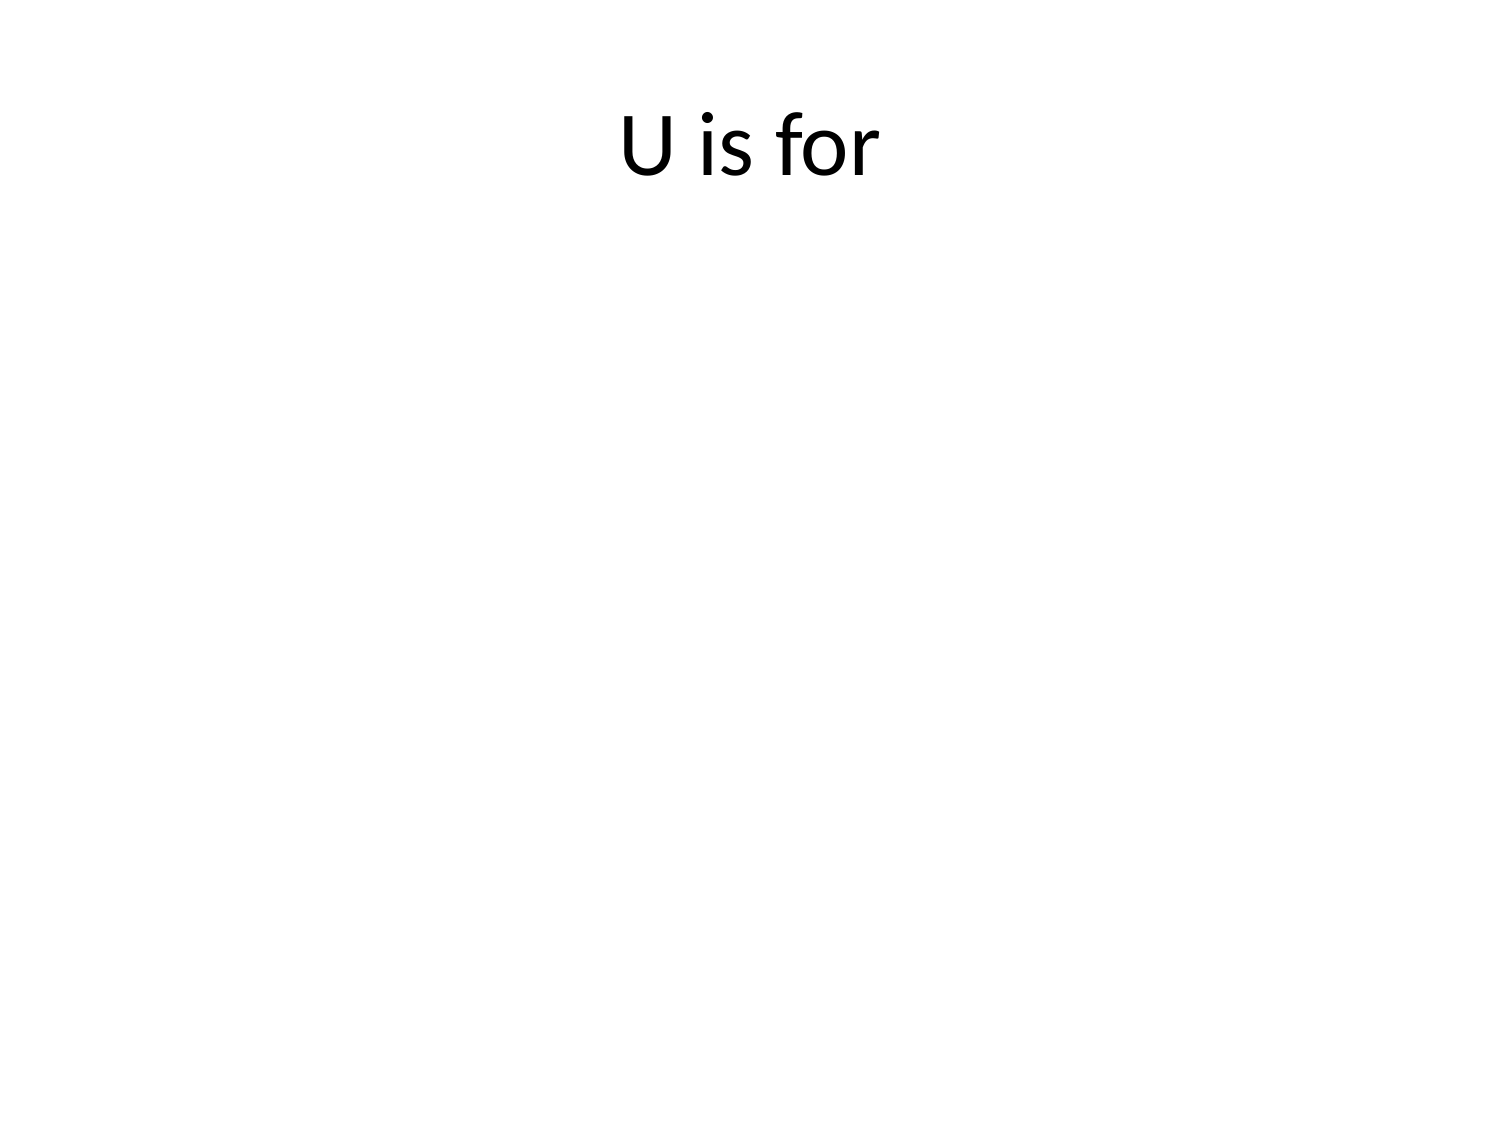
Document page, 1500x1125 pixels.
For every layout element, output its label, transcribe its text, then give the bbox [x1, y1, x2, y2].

title U is for [75, 45, 1425, 233]
